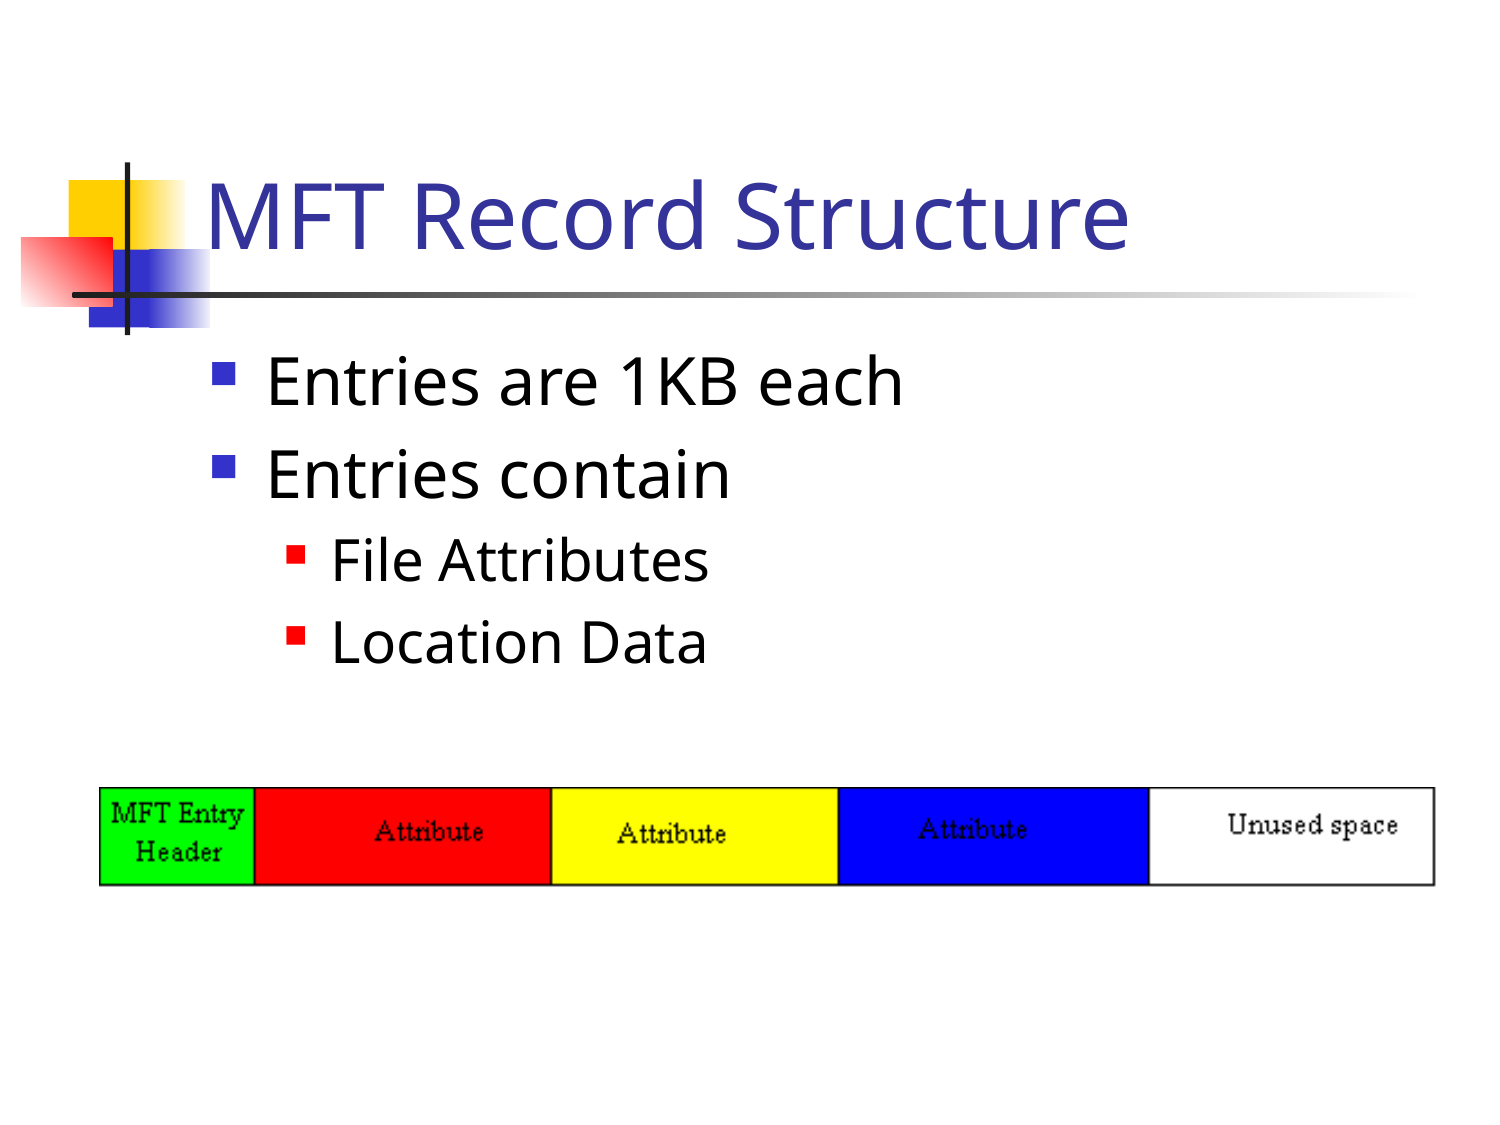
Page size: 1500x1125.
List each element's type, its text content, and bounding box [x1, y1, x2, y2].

list Entries are 1KB each Entries contain File Attributes Location Data [193, 330, 1470, 1007]
title MFT Record Structure [188, 34, 1468, 276]
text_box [99, 787, 1438, 889]
